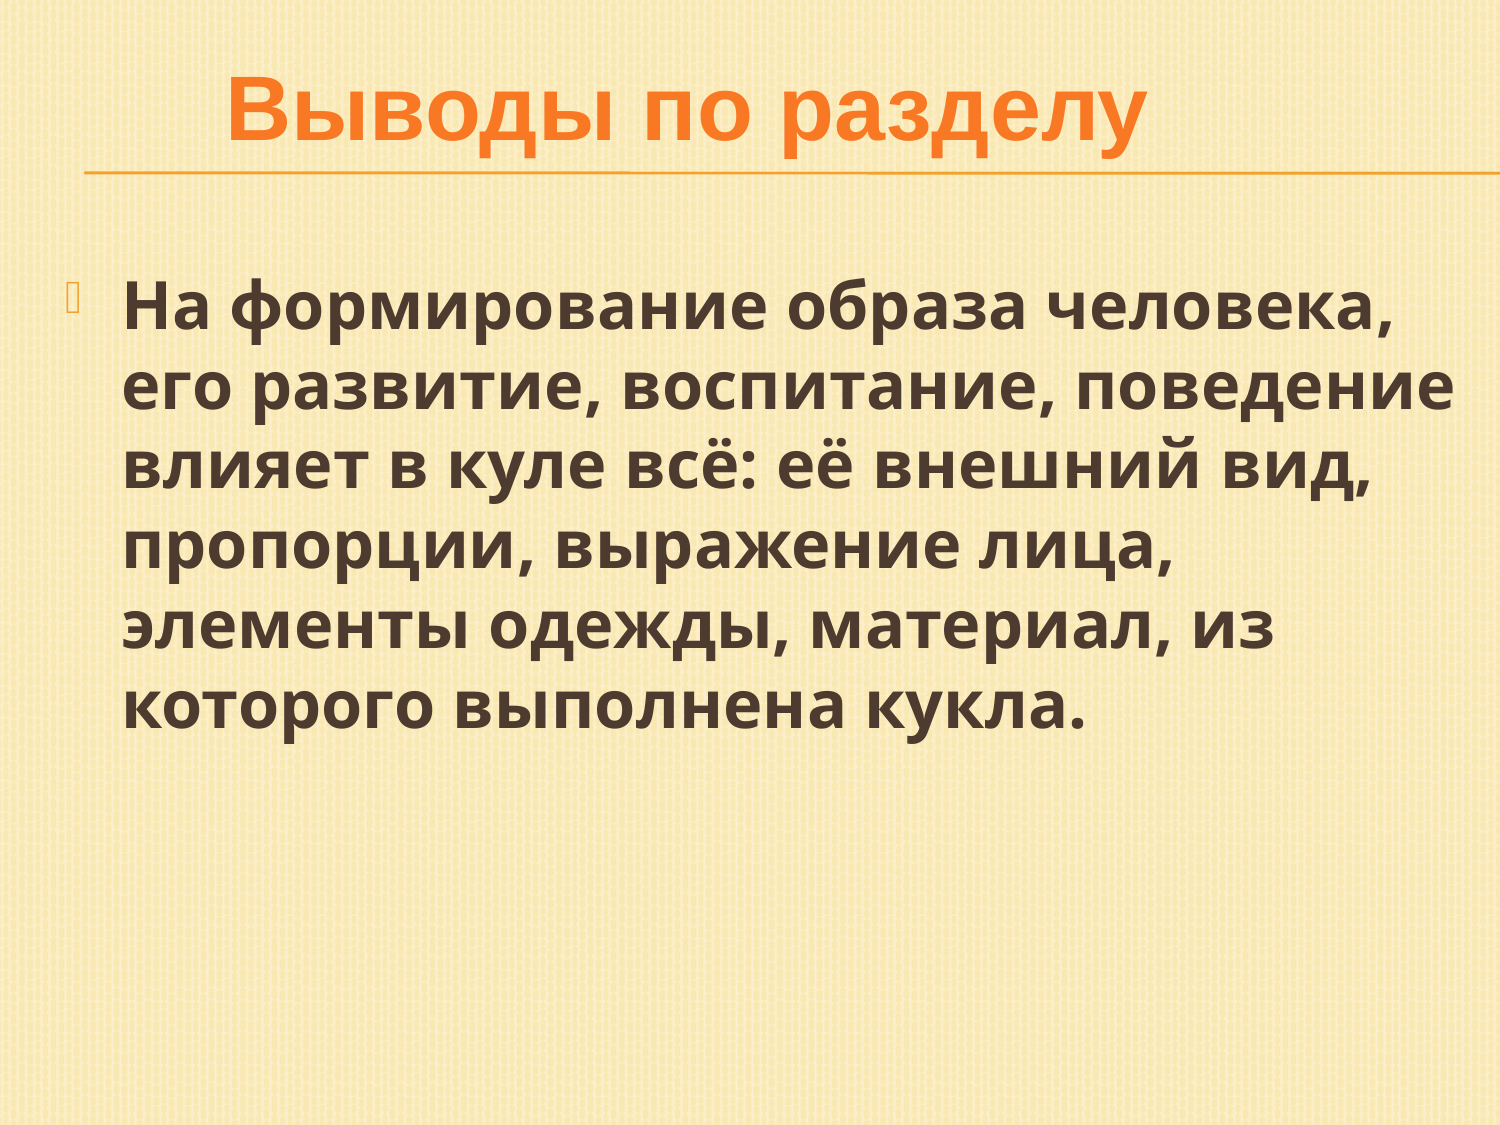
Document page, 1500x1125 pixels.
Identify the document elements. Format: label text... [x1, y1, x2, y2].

list На формирование образа человека, его развитие, воспитание, поведение влияет в куле всё: её внешний вид, пропорции, выражение лица, элементы одежды, материал, из которого выполнена кукла. [49, 254, 1476, 998]
title Выводы по разделу [210, 35, 1407, 173]
